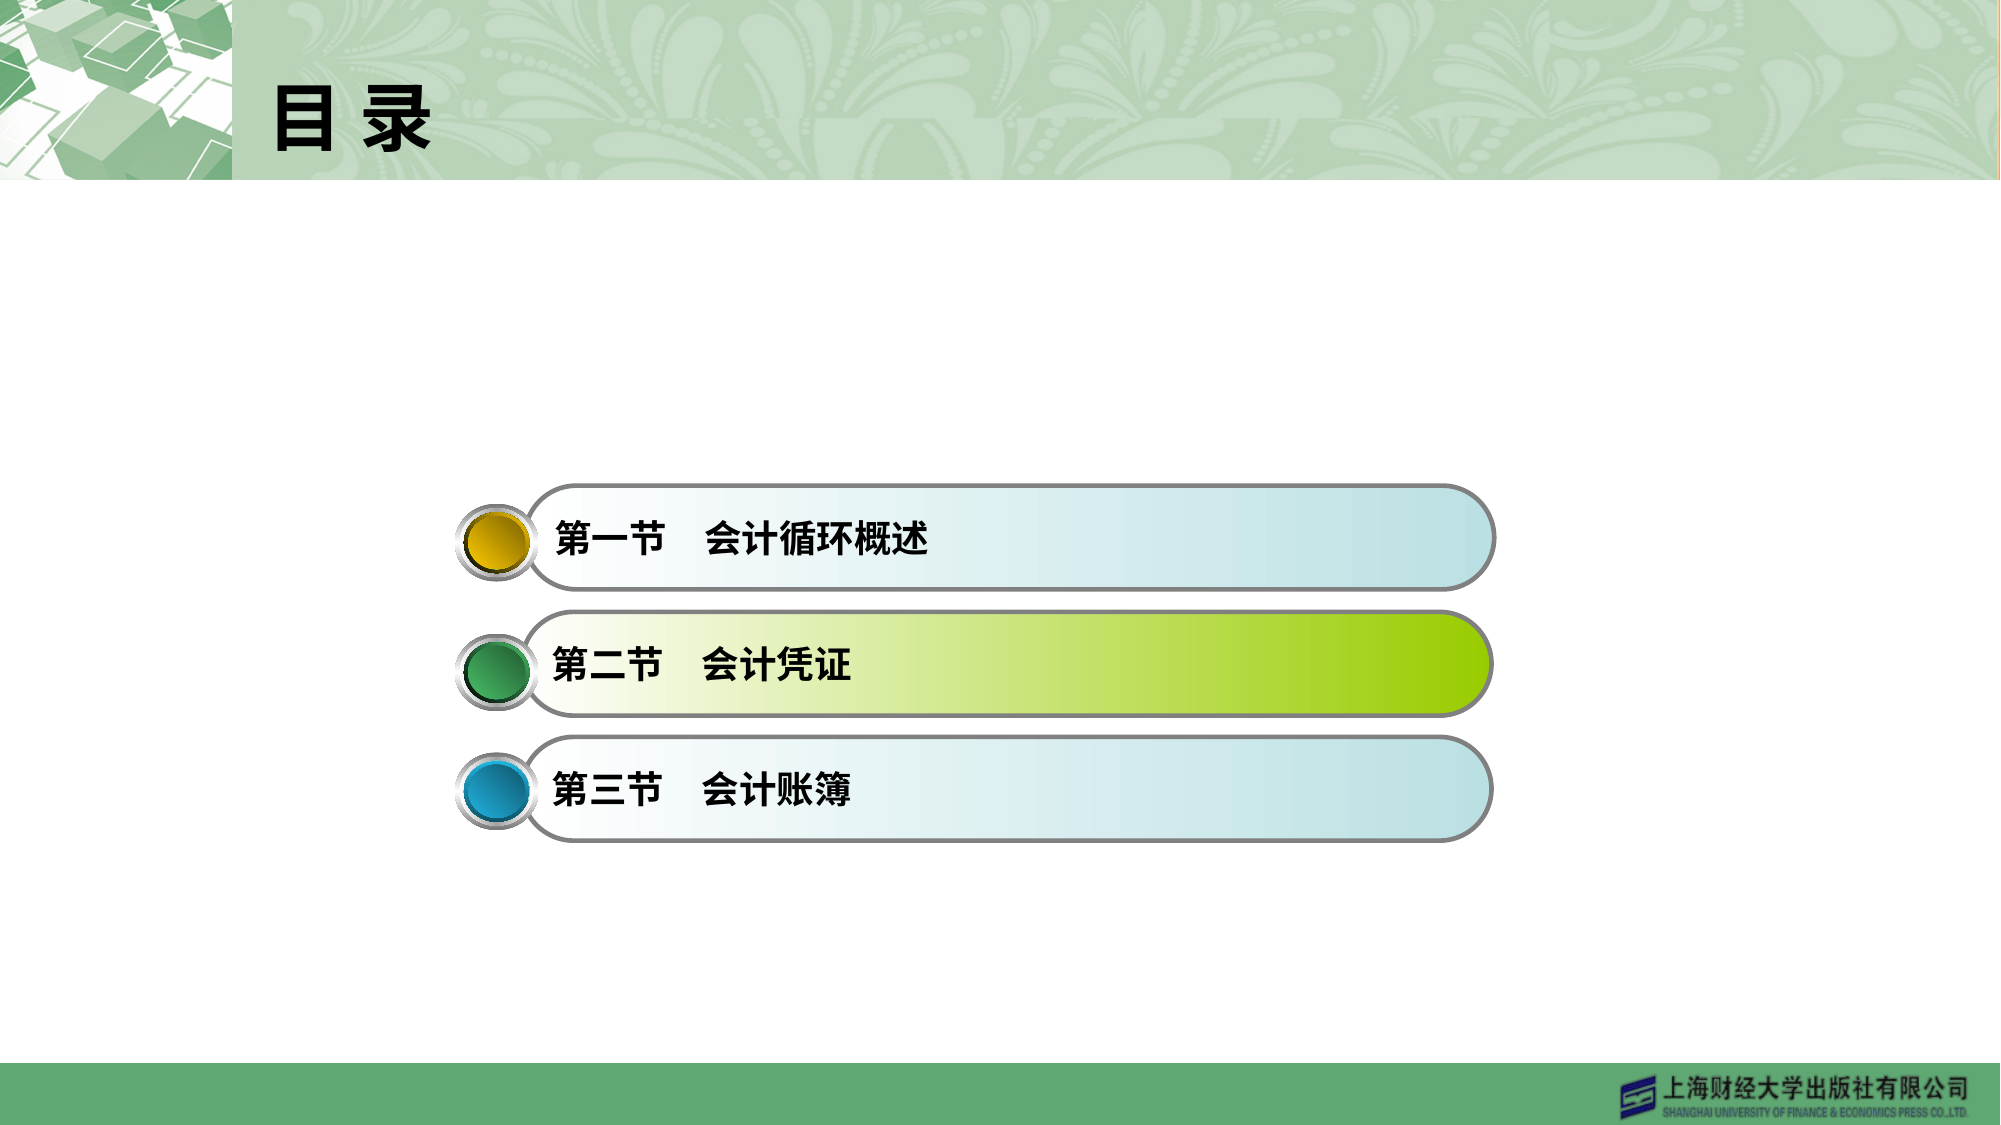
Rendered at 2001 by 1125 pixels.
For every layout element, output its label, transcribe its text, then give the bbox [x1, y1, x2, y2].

text_box [593, 168, 1427, 274]
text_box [454, 611, 1492, 716]
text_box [454, 736, 1492, 841]
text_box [454, 485, 1495, 590]
title 目 录 [252, 64, 1609, 168]
picture [0, 0, 2001, 1125]
